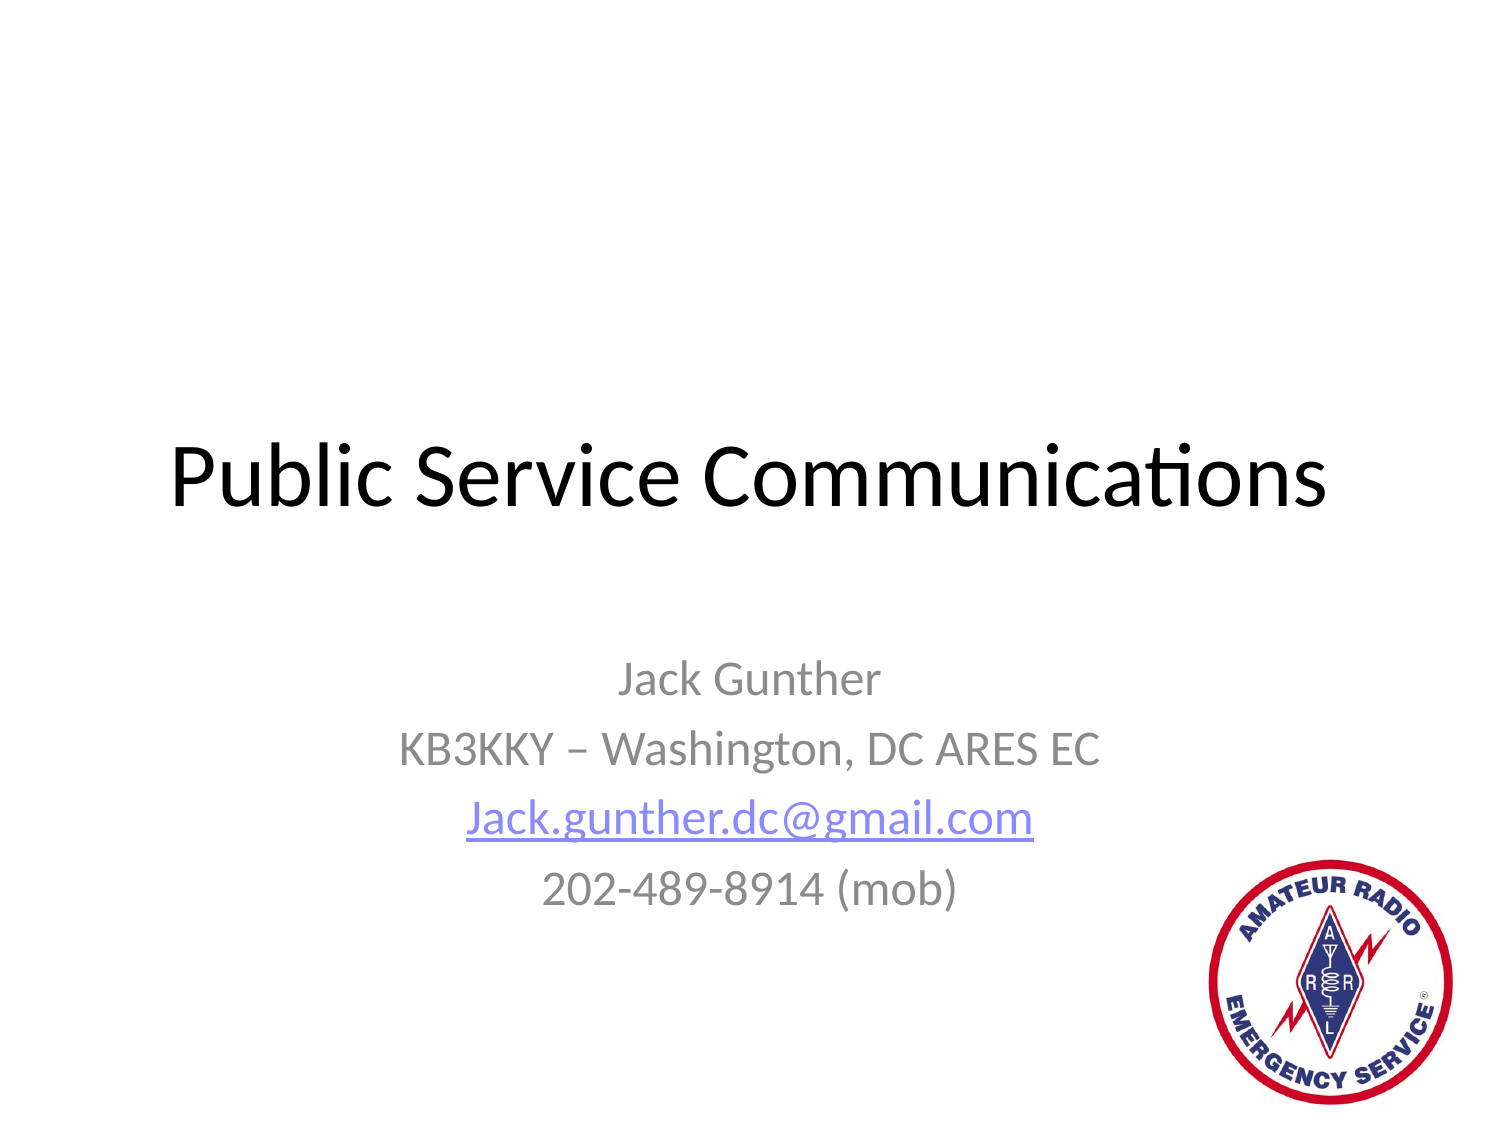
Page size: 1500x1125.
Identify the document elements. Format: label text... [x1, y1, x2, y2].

picture [1187, 838, 1474, 1114]
title Public Service Communications [112, 349, 1388, 591]
subtitle Jack Gunther KB3KKY – Washington, DC ARES EC Jack.gunther.dc@gmail.com 202-489-8914 (mob) [225, 637, 1275, 925]
